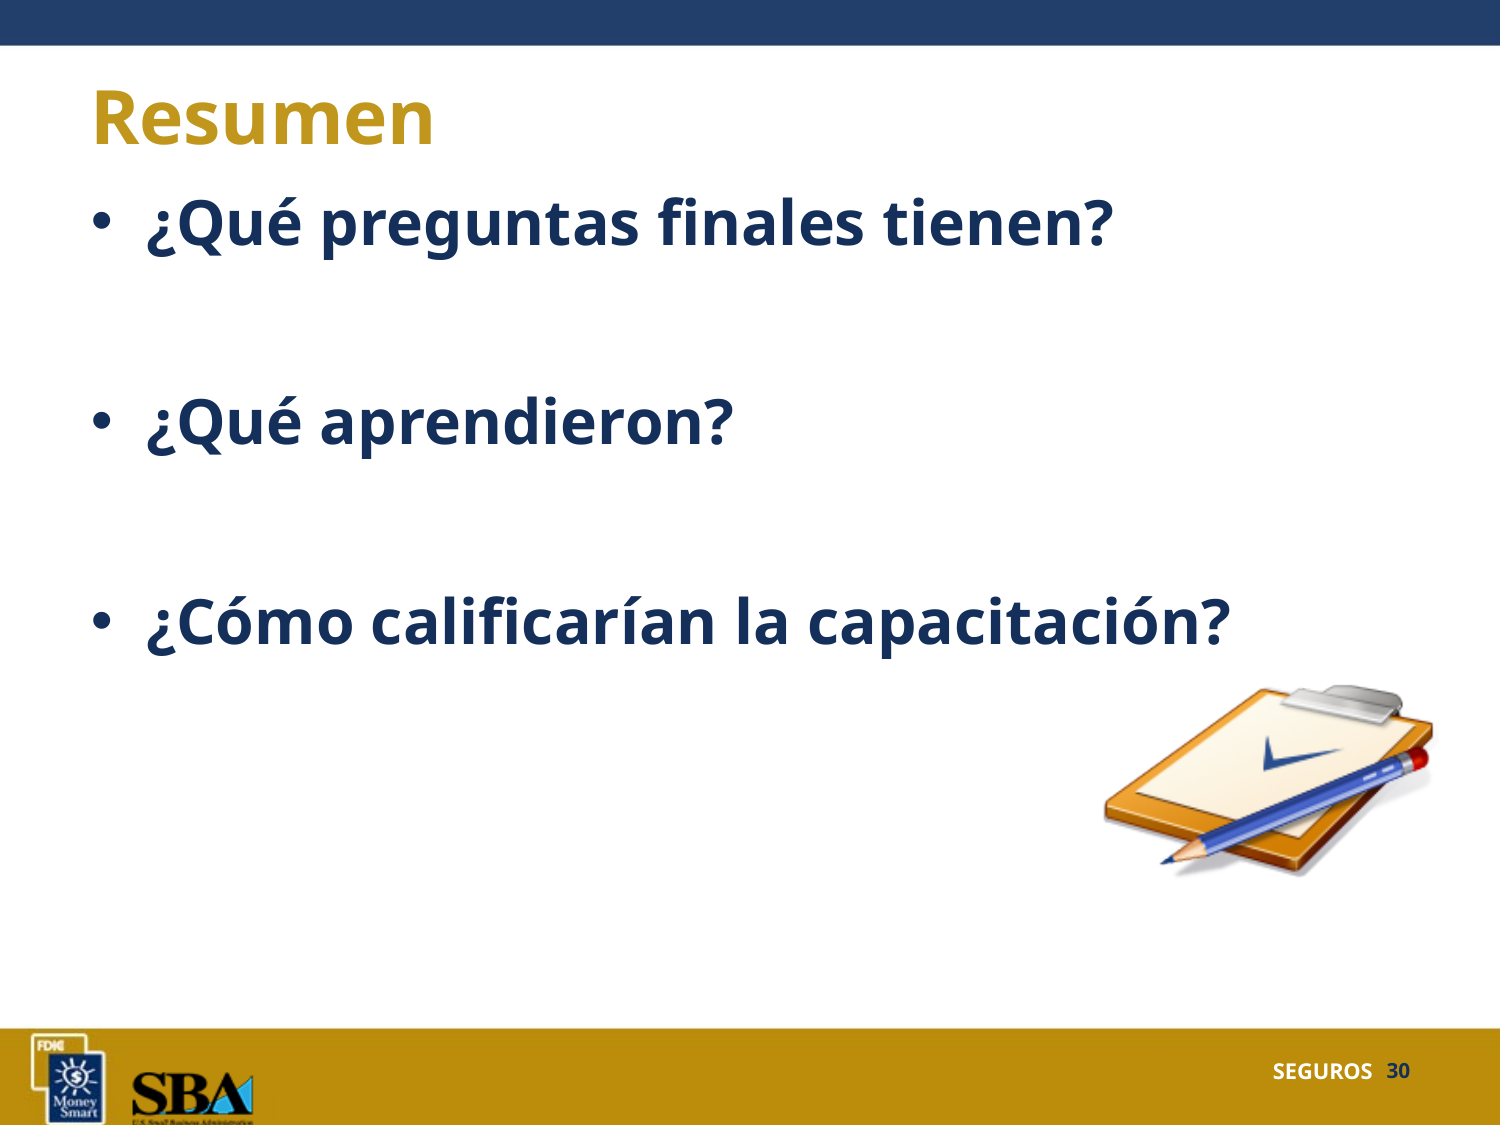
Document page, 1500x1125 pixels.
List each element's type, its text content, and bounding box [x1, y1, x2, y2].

picture [0, 0, 1500, 1125]
list ¿Qué preguntas finales tienen? ¿Qué aprendieron? ¿Cómo calificarían la capacitación? [74, 174, 1426, 876]
title Resumen [74, 62, 1426, 163]
